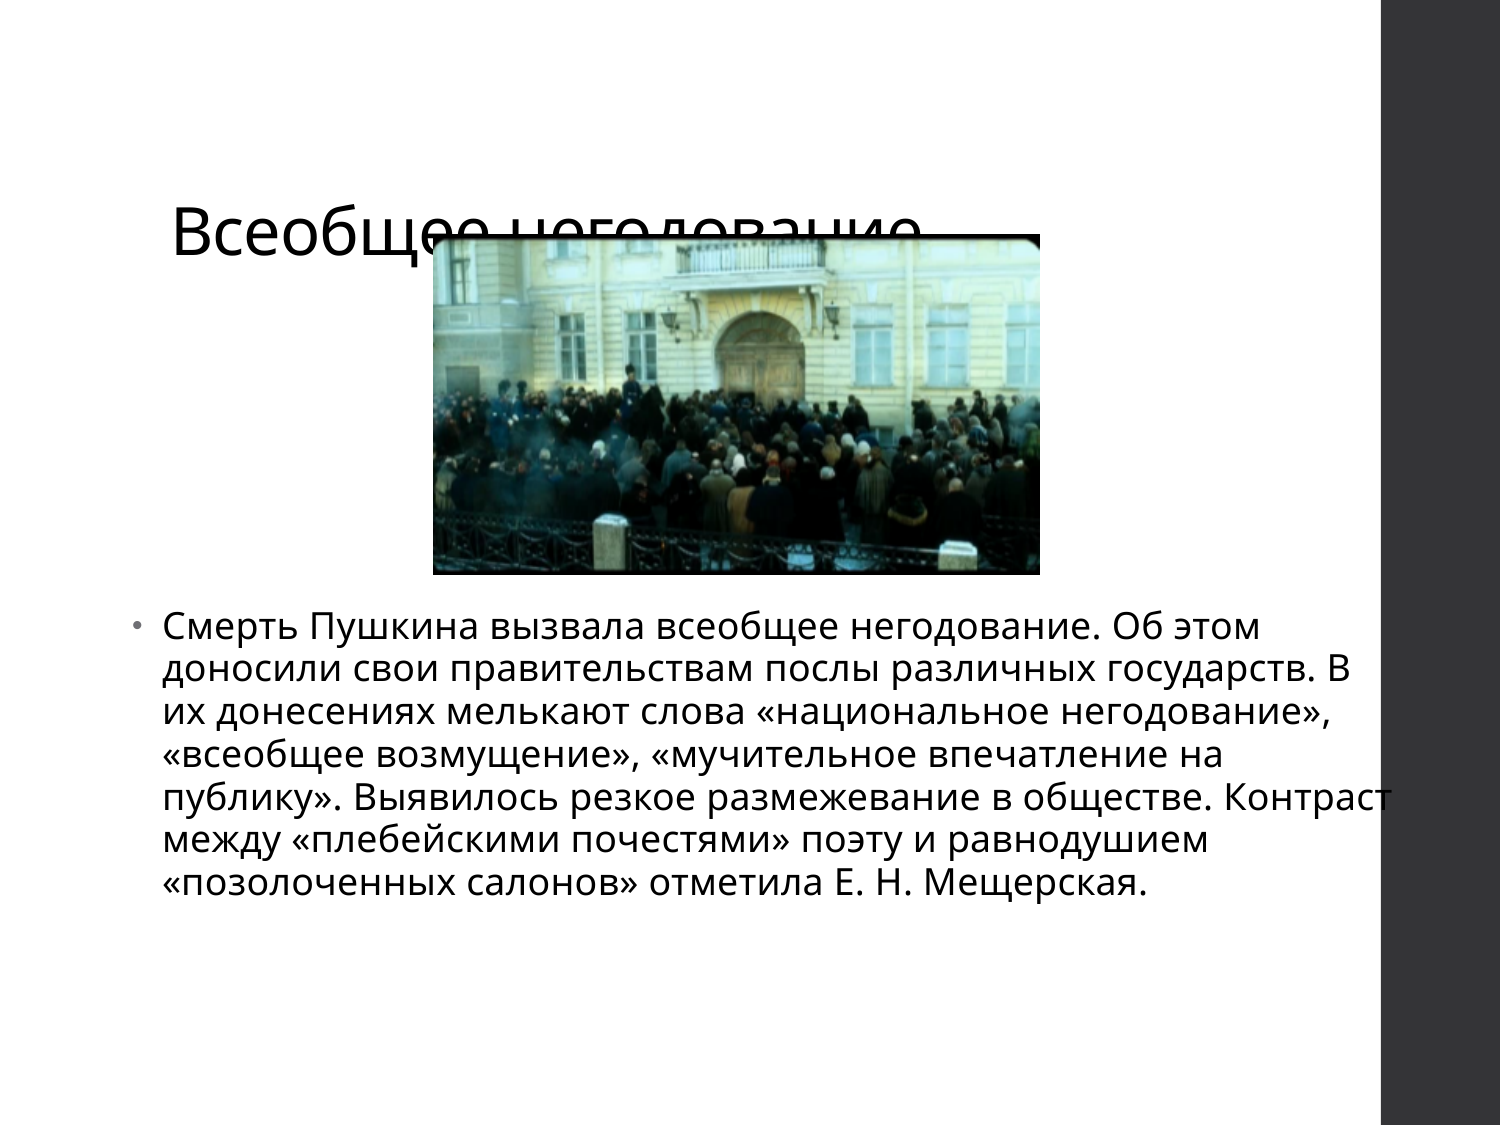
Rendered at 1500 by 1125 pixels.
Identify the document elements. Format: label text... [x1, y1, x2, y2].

title Всеобщее негодование [155, 60, 1348, 278]
list Смерть Пушкина вызвала всеобщее негодование. Об этом доносили свои правительствам послы различных государств. В их донесениях мелькают слова «национальное негодование», «всеобщее возмущение», «мучительное впечатление на публику». Выявилось резкое размежевание в обществе. Контраст между «плебейскими почестями» поэту и равнодушием «позолоченных салонов» отметила Е. Н. Мещерская. [117, 597, 1413, 1000]
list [433, 234, 1040, 575]
